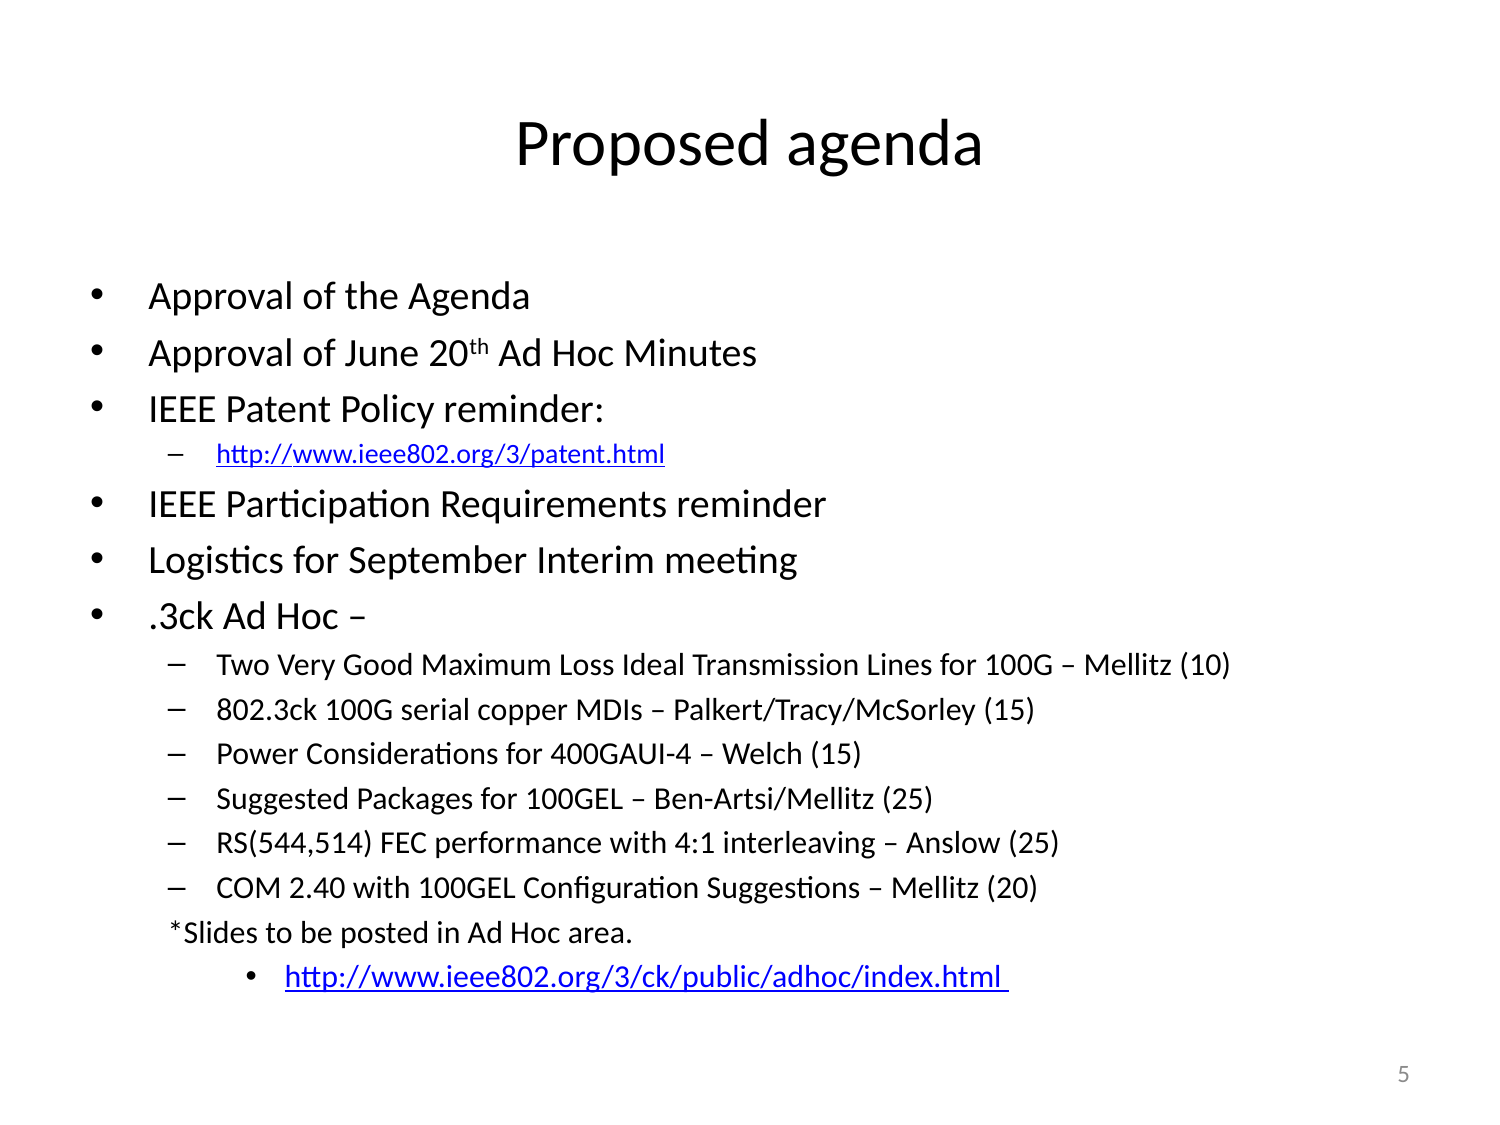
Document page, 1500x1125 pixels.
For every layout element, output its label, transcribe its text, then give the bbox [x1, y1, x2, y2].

slide_number 5 [1074, 1042, 1425, 1103]
list Approval of the Agenda Approval of June 20th Ad Hoc Minutes IEEE Patent Policy reminder: http://www.ieee802.org/3/patent.html IEEE Participation Requirements reminder Logistics for September Interim meeting .3ck Ad Hoc – Two Very Good Maximum Loss Ideal Transmission Lines for 100G – Mellitz (10) 802.3ck 100G serial copper MDIs – Palkert/Tracy/McSorley (15) Power Considerations for 400GAUI-4 – Welch (15) Suggested Packages for 100GEL – Ben-Artsi/Mellitz (25) RS(544,514) FEC performance with 4:1 interleaving – Anslow (25) COM 2.40 with 100GEL Configuration Suggestions – Mellitz (20) *Slides to be posted in Ad Hoc area. http://www.ieee802.org/3/ck/public/adhoc/index.html [75, 262, 1425, 1005]
title Proposed agenda [75, 45, 1425, 233]
